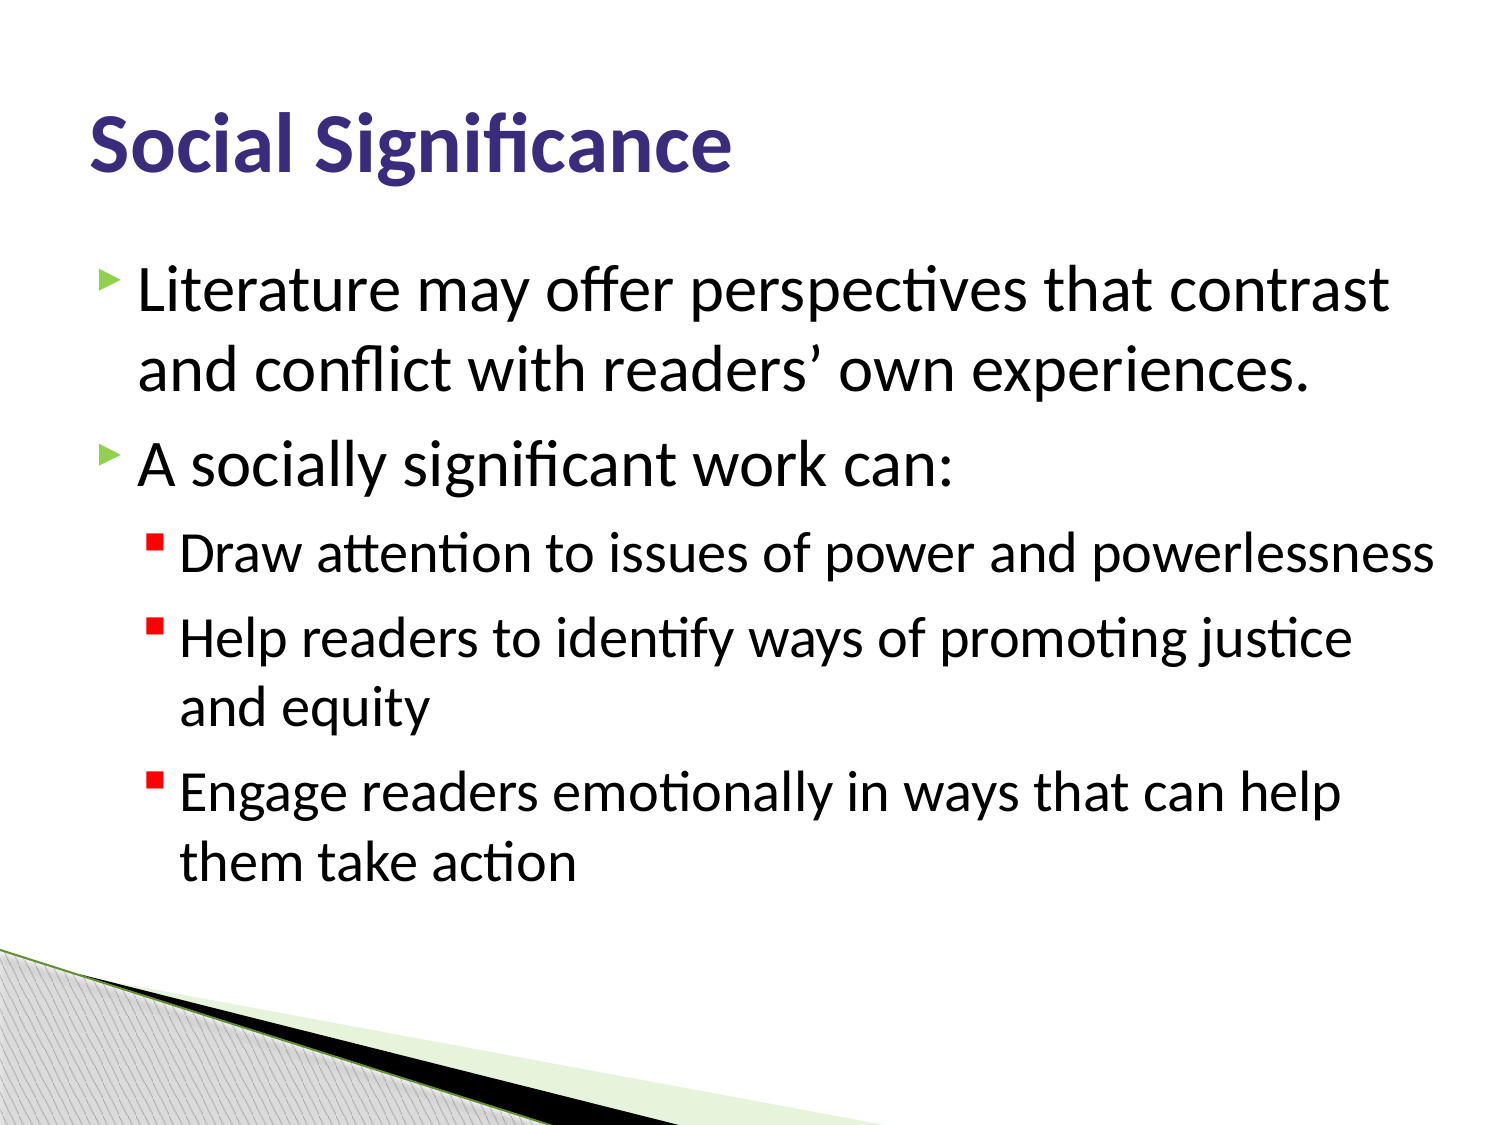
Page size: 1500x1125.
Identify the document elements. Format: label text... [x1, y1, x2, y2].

title Social Significance [75, 45, 1425, 233]
list Literature may offer perspectives that contrast and conflict with readers’ own experiences. A socially significant work can: Draw attention to issues of power and powerlessness Help readers to identify ways of promoting justice and equity Engage readers emotionally in ways that can help them take action [62, 237, 1463, 1050]
